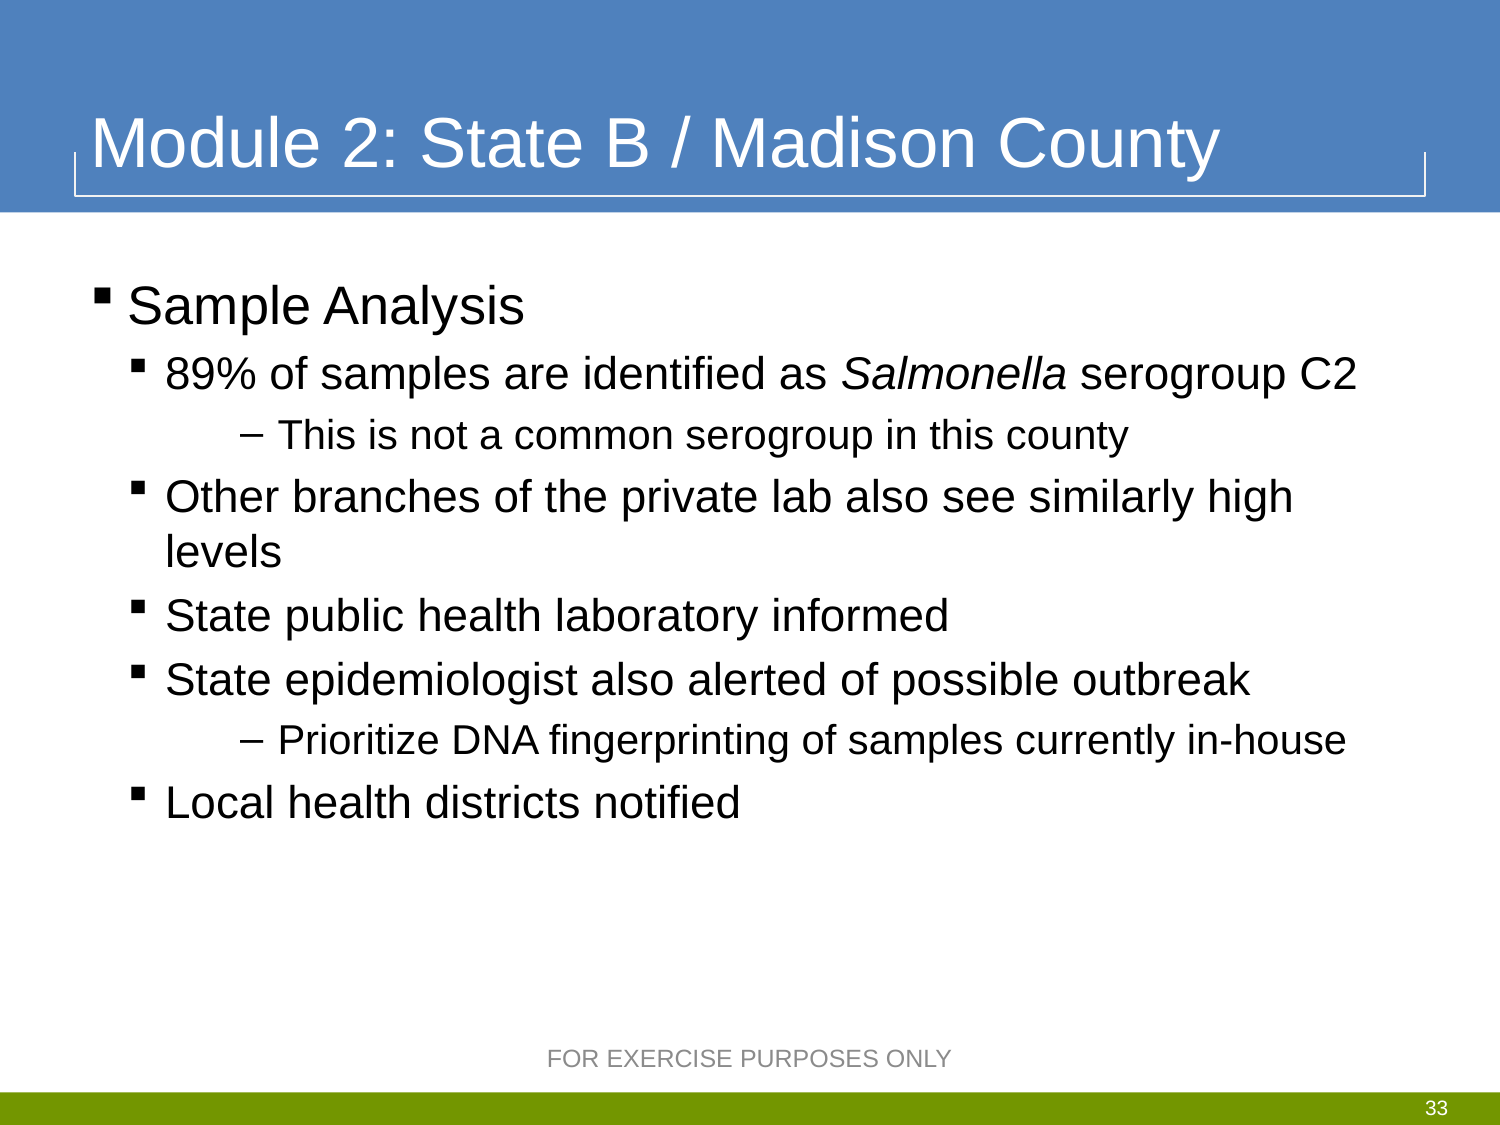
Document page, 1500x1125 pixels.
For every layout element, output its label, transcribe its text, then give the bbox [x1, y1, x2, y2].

list Sample Analysis 89% of samples are identified as Salmonella serogroup C2 This is not a common serogroup in this county Other branches of the private lab also see similarly high levels State public health laboratory informed State epidemiologist also alerted of possible outbreak Prioritize DNA fingerprinting of samples currently in-house Local health districts notified [74, 262, 1426, 1006]
title Module 2: State B / Madison County [74, 44, 1426, 233]
footer FOR EXERCISE PURPOSES ONLY [512, 1042, 988, 1103]
